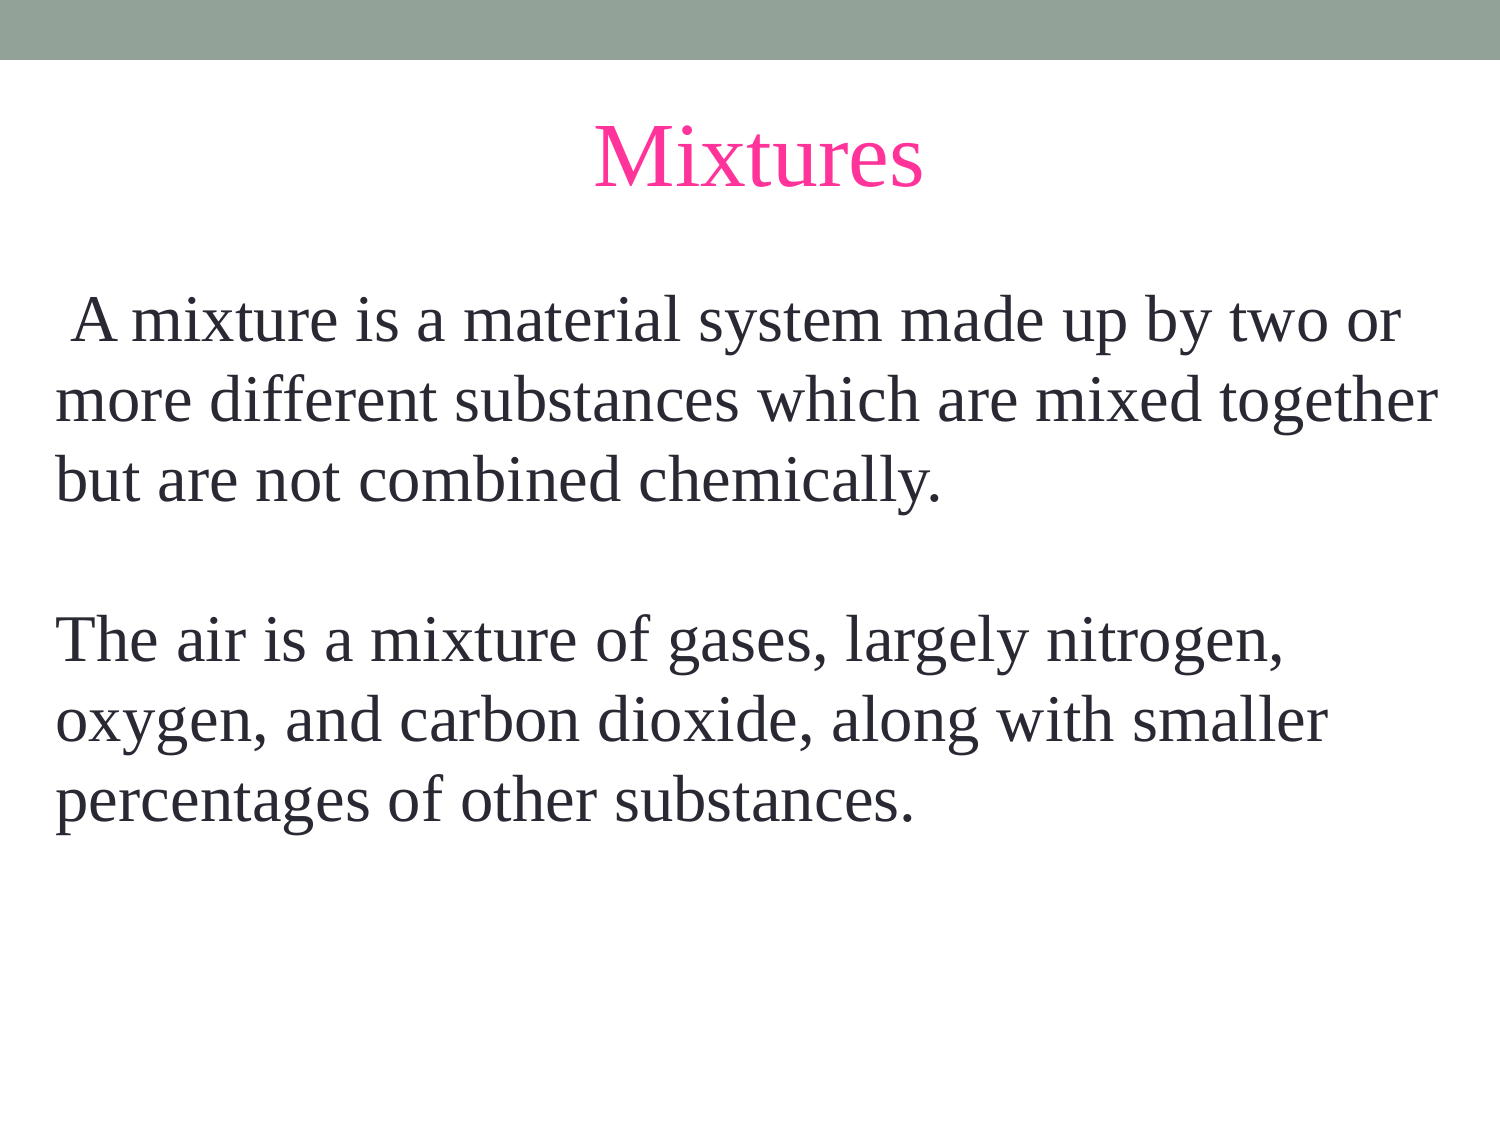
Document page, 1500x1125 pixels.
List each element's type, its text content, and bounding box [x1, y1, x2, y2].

text_box Mixtures A mixture is a material system made up by two or more different substances which are mixed together but are not combined chemically. The air is a mixture of gases, largely nitrogen, oxygen, and carbon dioxide, along with smaller percentages of other substances. [40, 87, 1479, 842]
